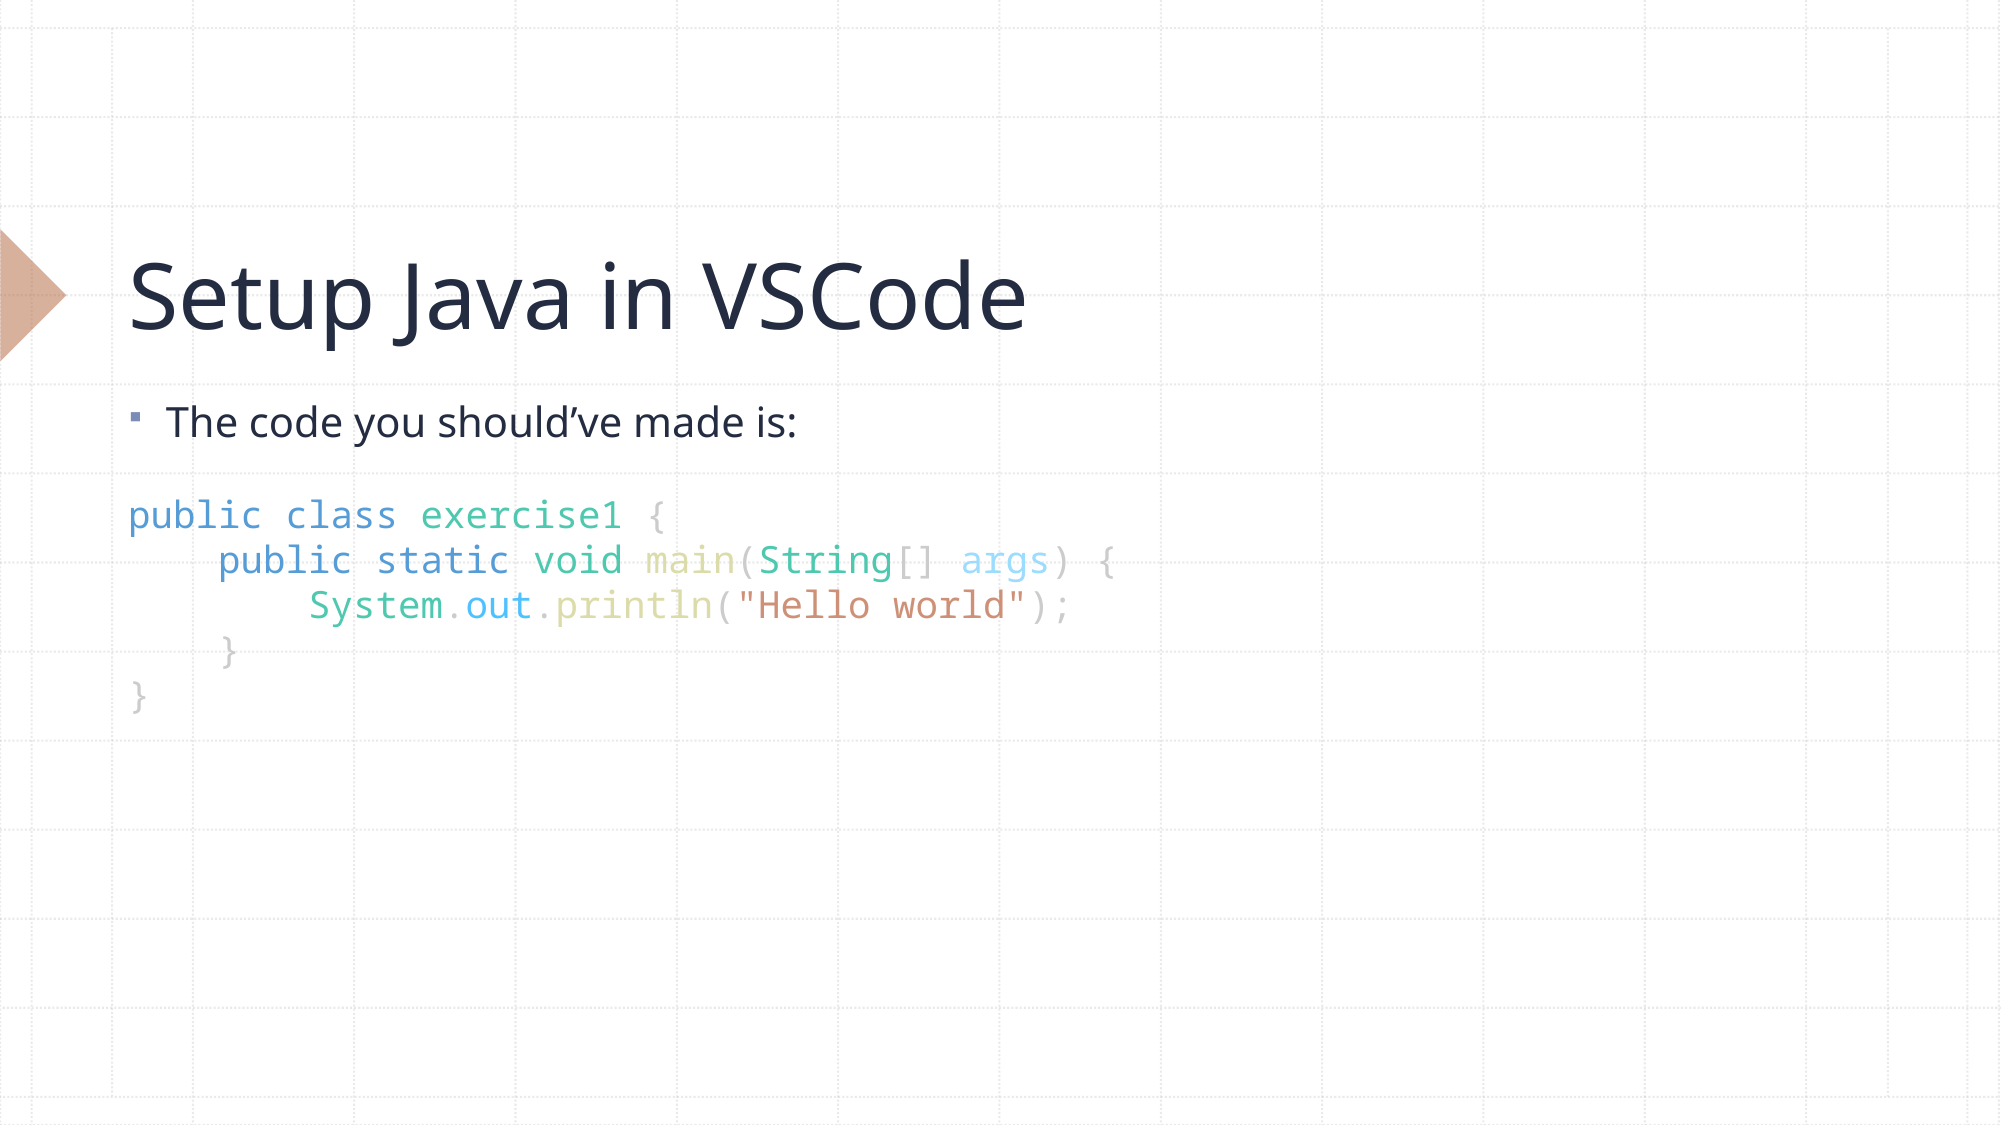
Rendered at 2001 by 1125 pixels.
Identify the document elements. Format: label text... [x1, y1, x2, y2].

title Setup Java in VSCode [113, 119, 1808, 356]
text_box public class exercise1 { public static void main(String[] args) { System.out.println("Hello world"); } } [113, 483, 1244, 723]
list The code you should’ve made is: [113, 383, 1808, 969]
